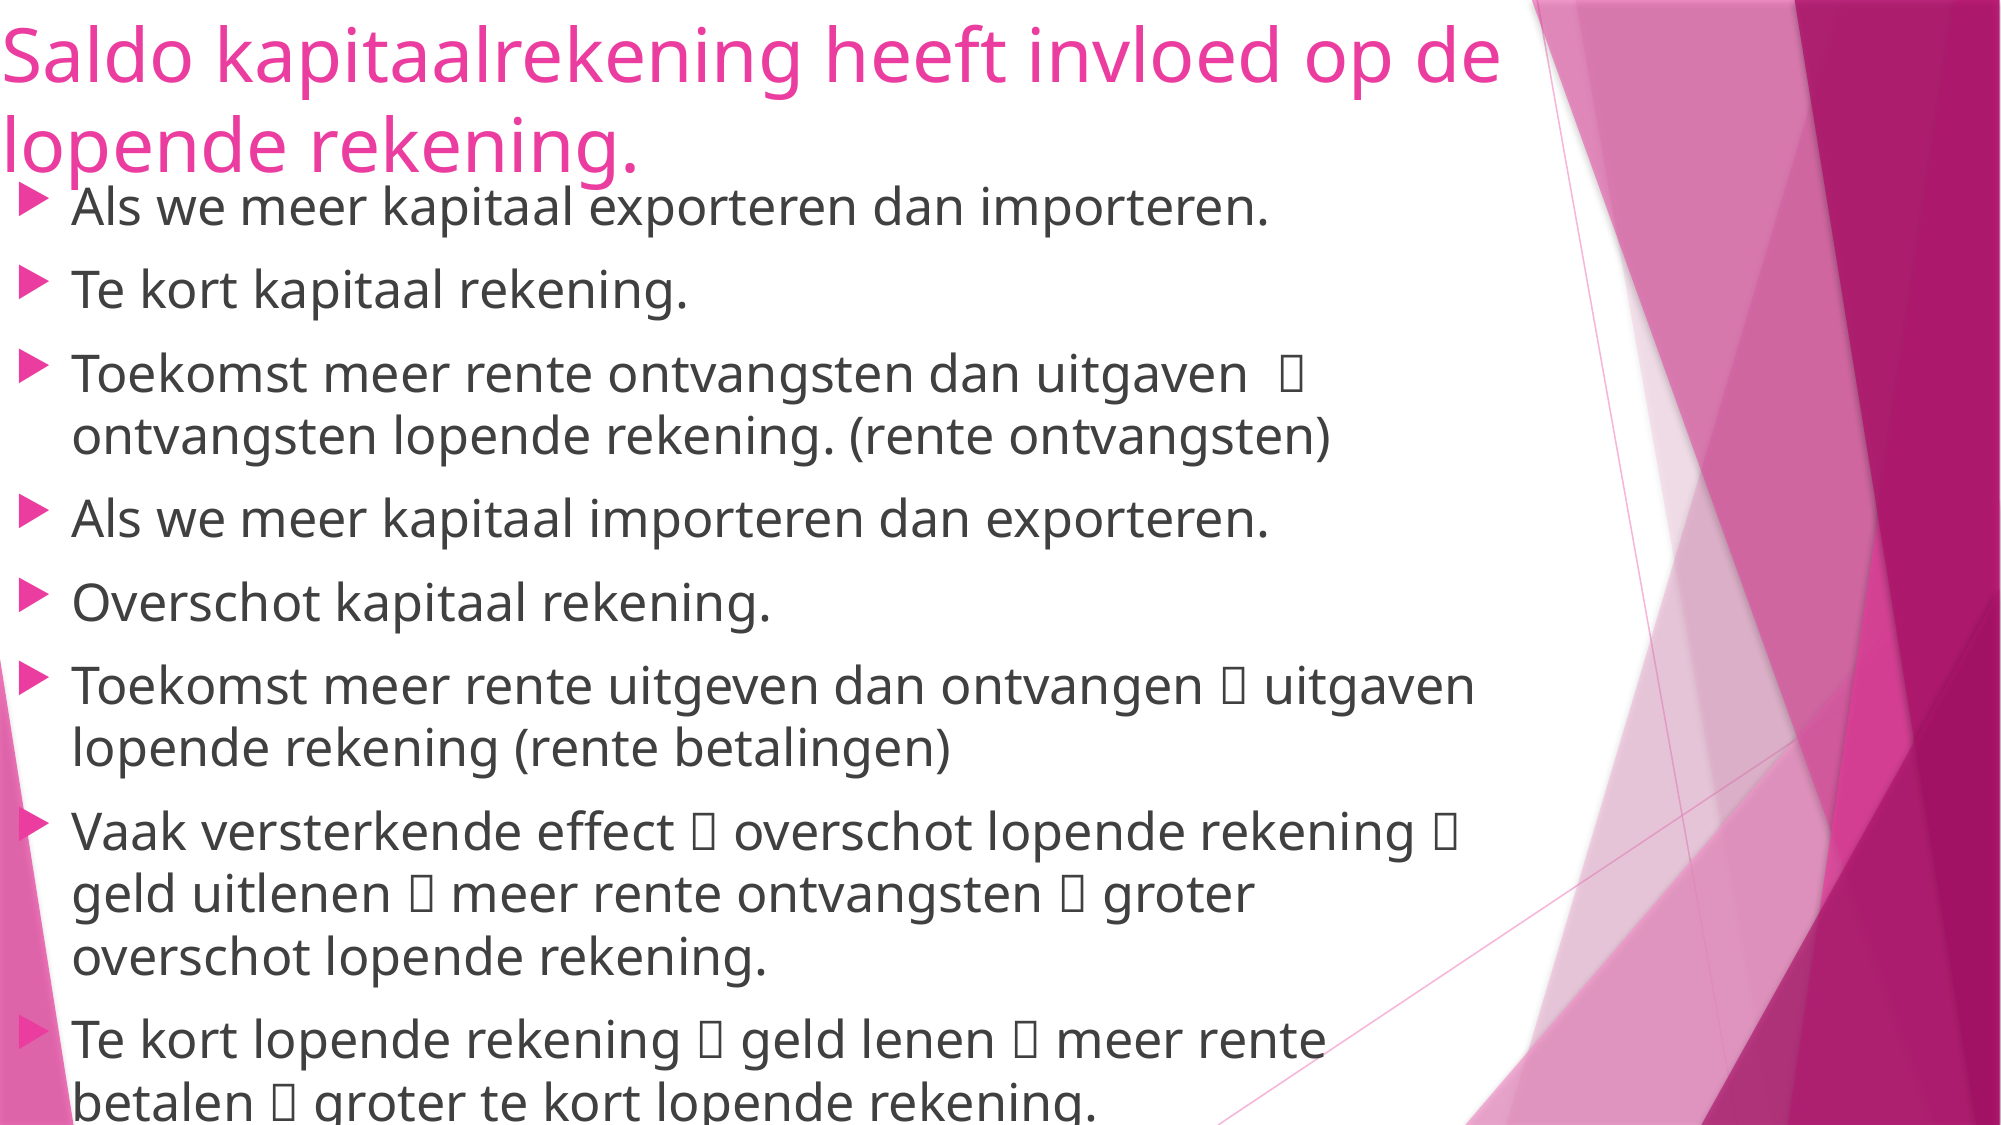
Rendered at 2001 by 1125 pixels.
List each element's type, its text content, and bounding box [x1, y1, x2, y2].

title Saldo kapitaalrekening heeft invloed op de lopende rekening. [0, 0, 1522, 165]
list Als we meer kapitaal exporteren dan importeren. Te kort kapitaal rekening. Toekomst meer rente ontvangsten dan uitgaven  ontvangsten lopende rekening. (rente ontvangsten) Als we meer kapitaal importeren dan exporteren. Overschot kapitaal rekening. Toekomst meer rente uitgeven dan ontvangen  uitgaven lopende rekening (rente betalingen) Vaak versterkende effect  overschot lopende rekening  geld uitlenen  meer rente ontvangsten  groter overschot lopende rekening. Te kort lopende rekening  geld lenen  meer rente betalen  groter te kort lopende rekening. [0, 165, 1522, 991]
